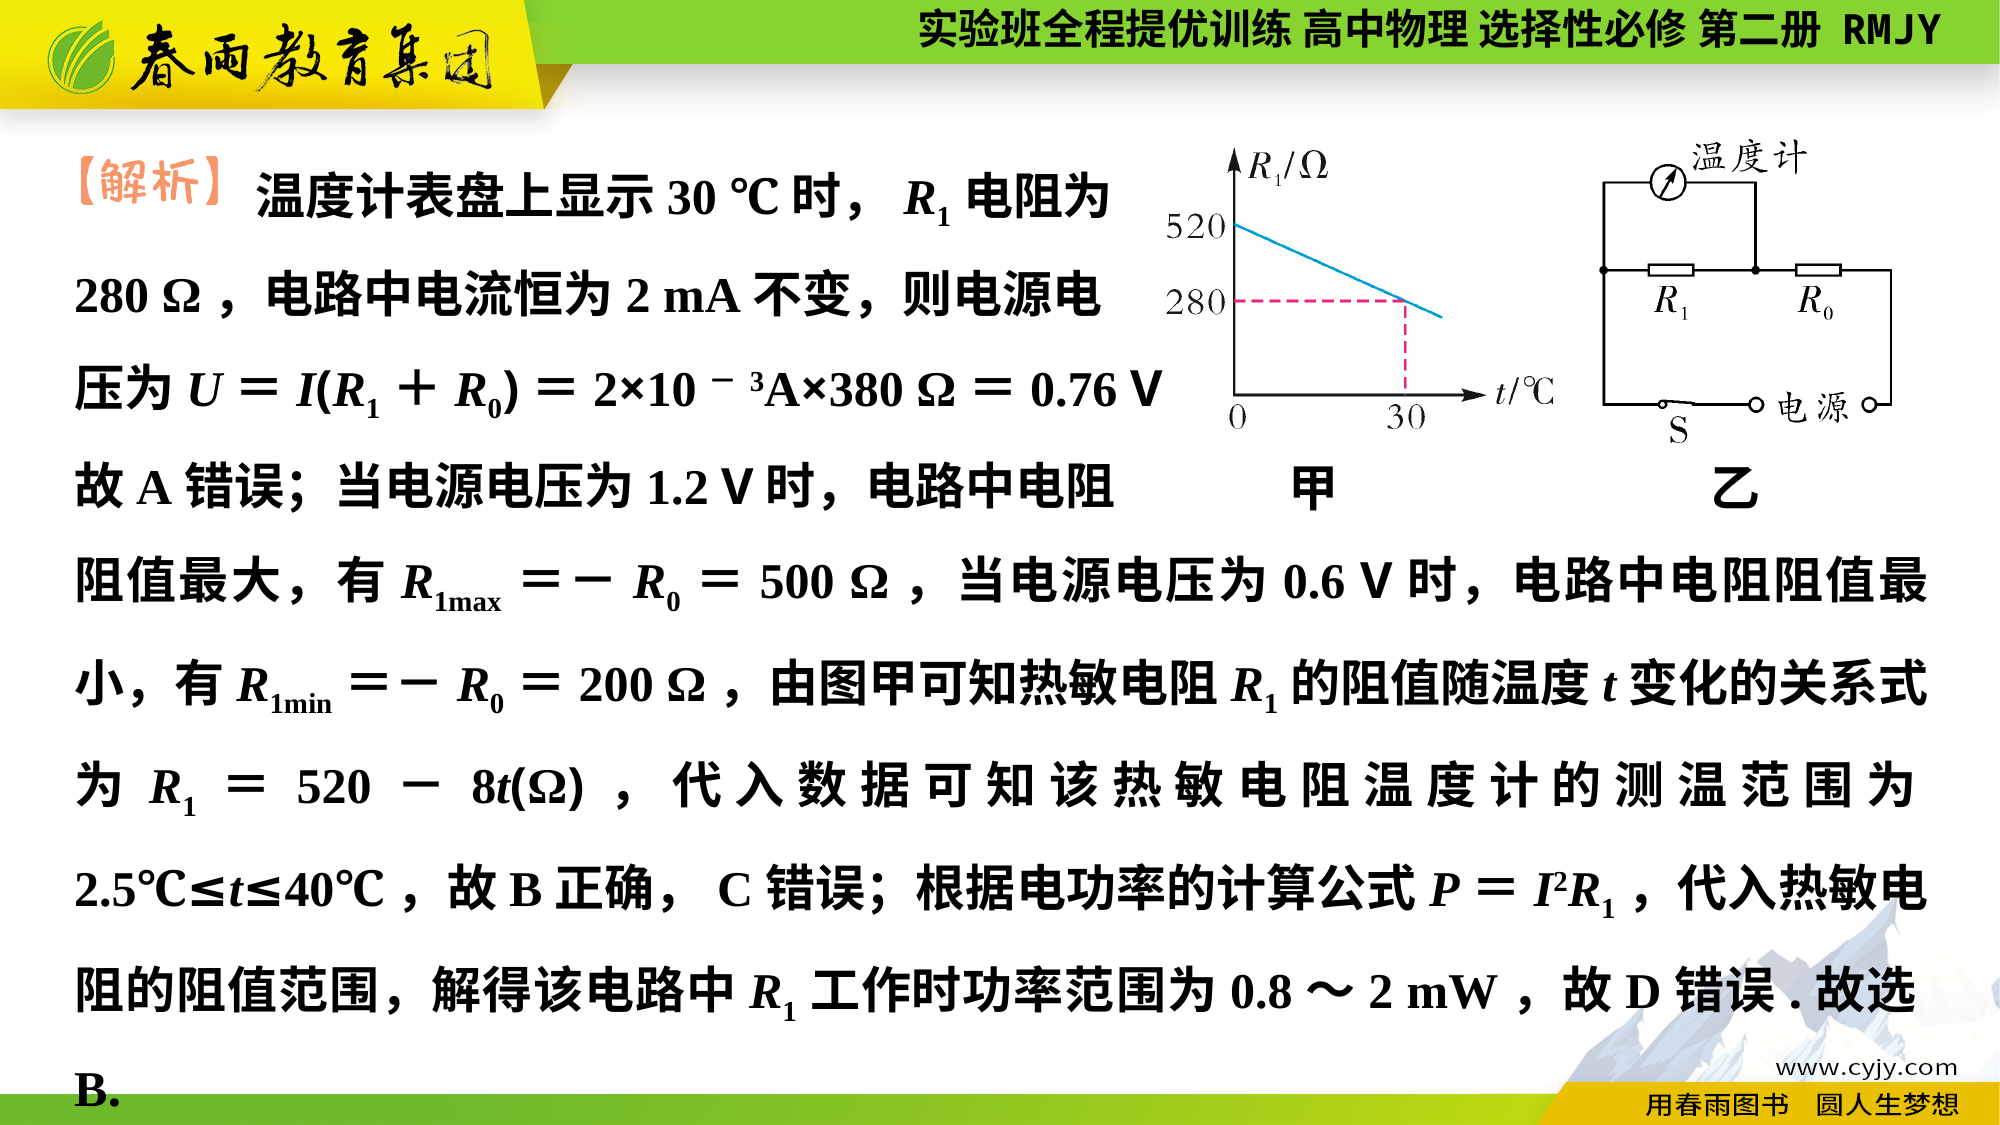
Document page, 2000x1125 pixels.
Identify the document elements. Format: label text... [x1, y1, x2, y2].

text_box 甲 乙 [1173, 419, 1895, 524]
picture [0, 0, 2000, 1125]
